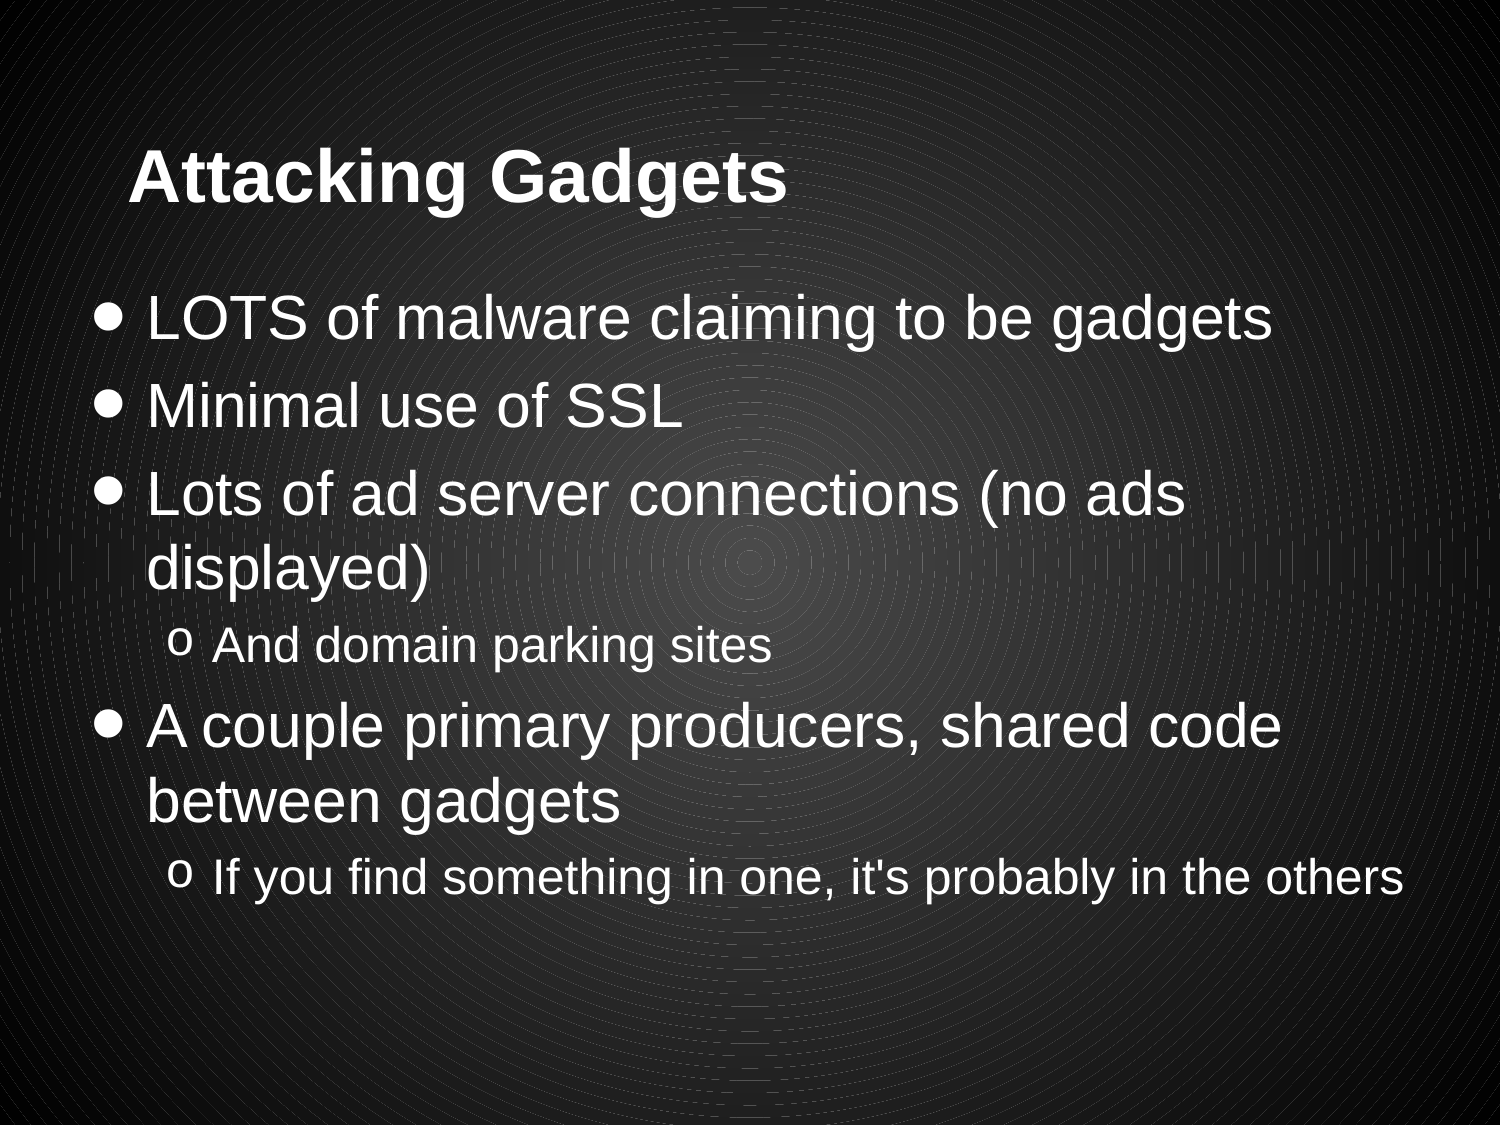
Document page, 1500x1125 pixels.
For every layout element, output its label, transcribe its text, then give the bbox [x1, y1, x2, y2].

title Attacking Gadgets [75, 45, 1425, 233]
list LOTS of malware claiming to be gadgets Minimal use of SSL Lots of ad server connections (no ads displayed) And domain parking sites A couple primary producers, shared code between gadgets If you find something in one, it's probably in the others [75, 262, 1425, 1078]
